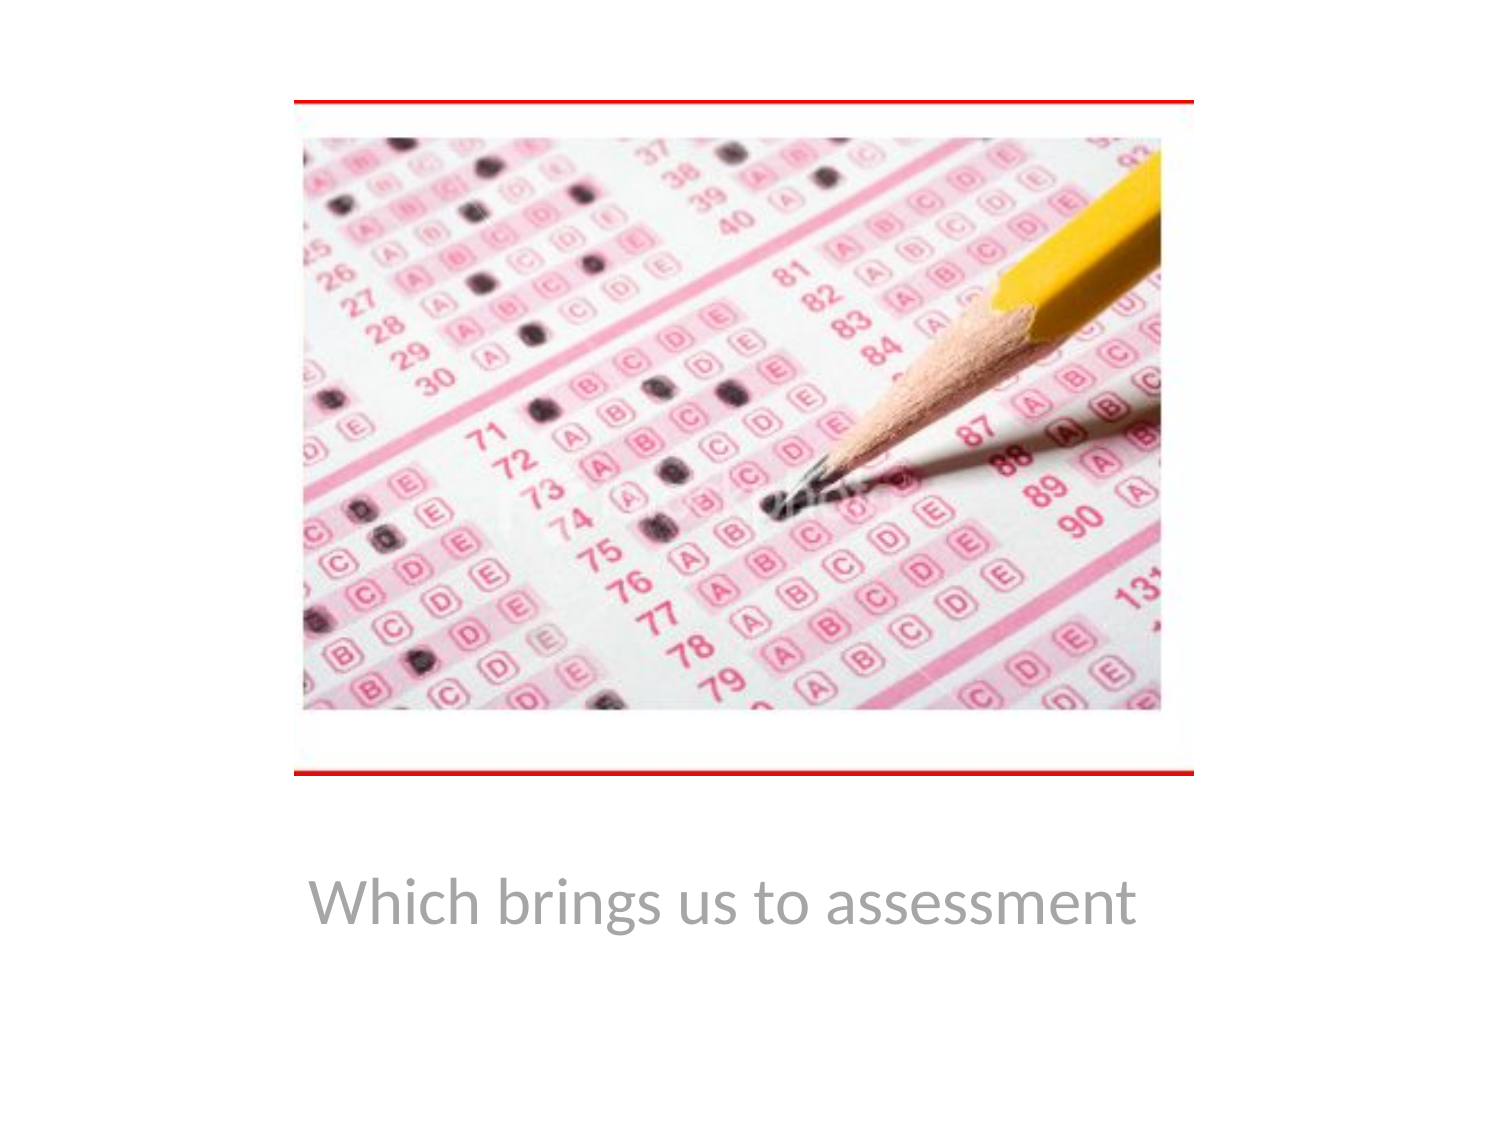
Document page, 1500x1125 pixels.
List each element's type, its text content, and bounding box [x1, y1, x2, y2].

picture [293, 100, 1195, 776]
list Which brings us to assessment [294, 849, 1225, 1013]
